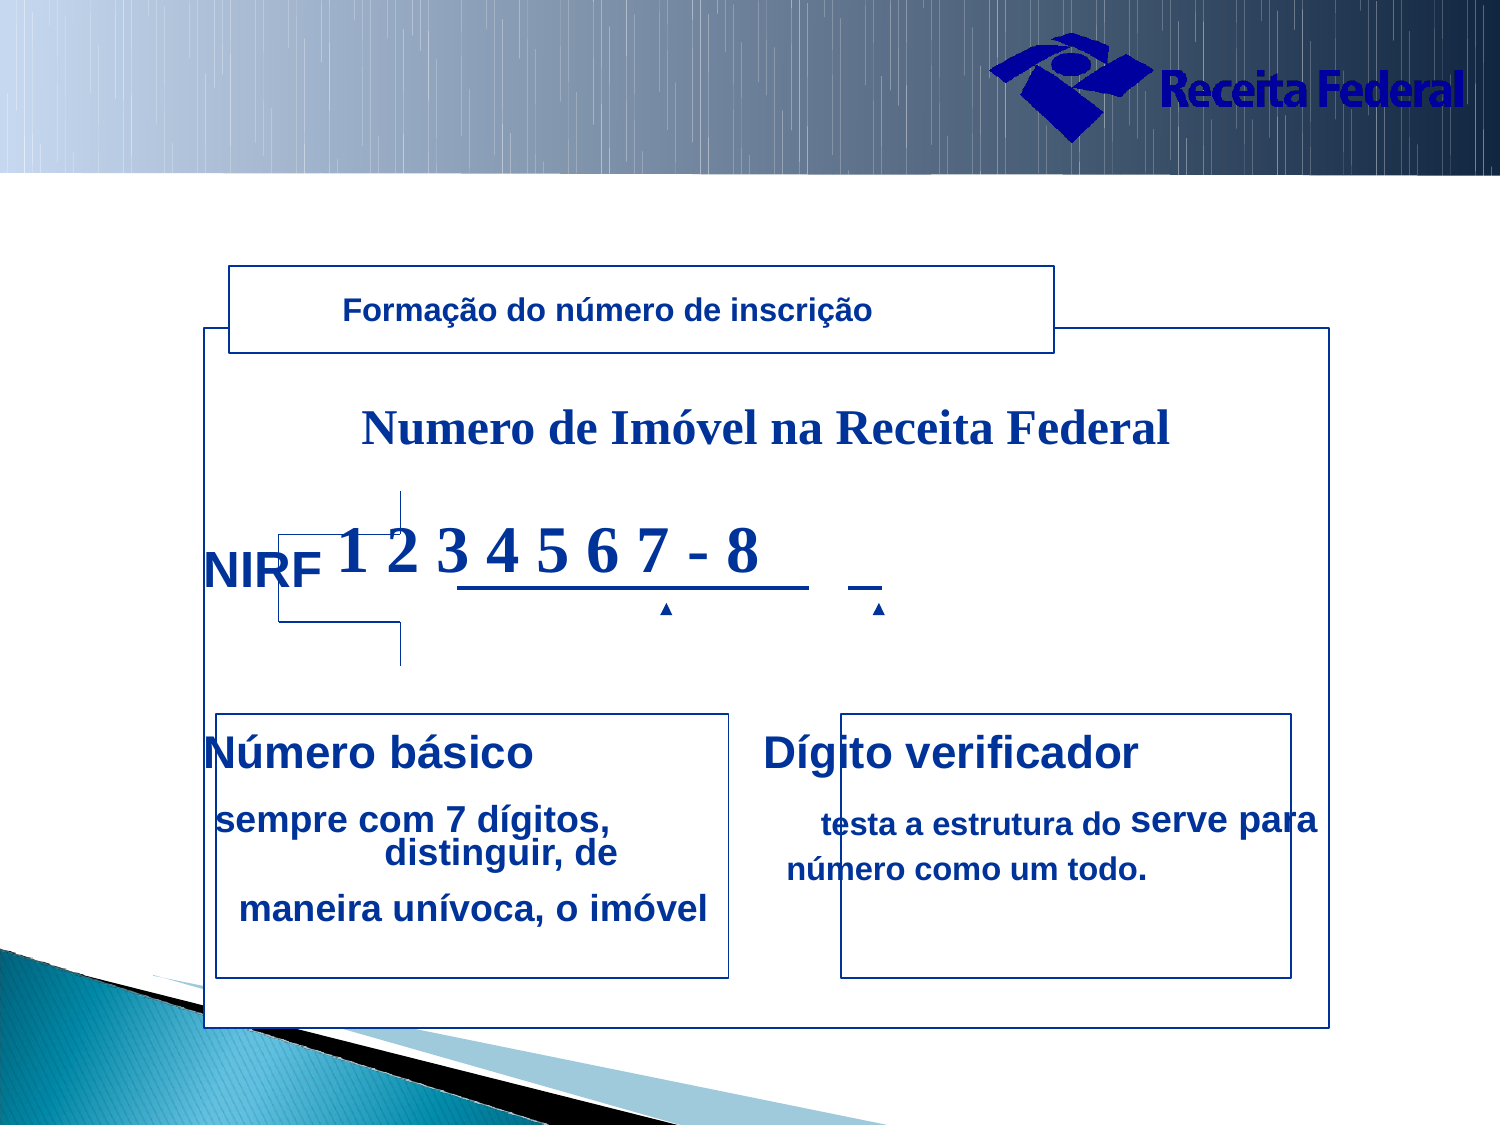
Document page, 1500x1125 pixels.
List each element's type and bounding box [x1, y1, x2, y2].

text_box [0, 0, 1500, 176]
text_box [0, 265, 1329, 1125]
